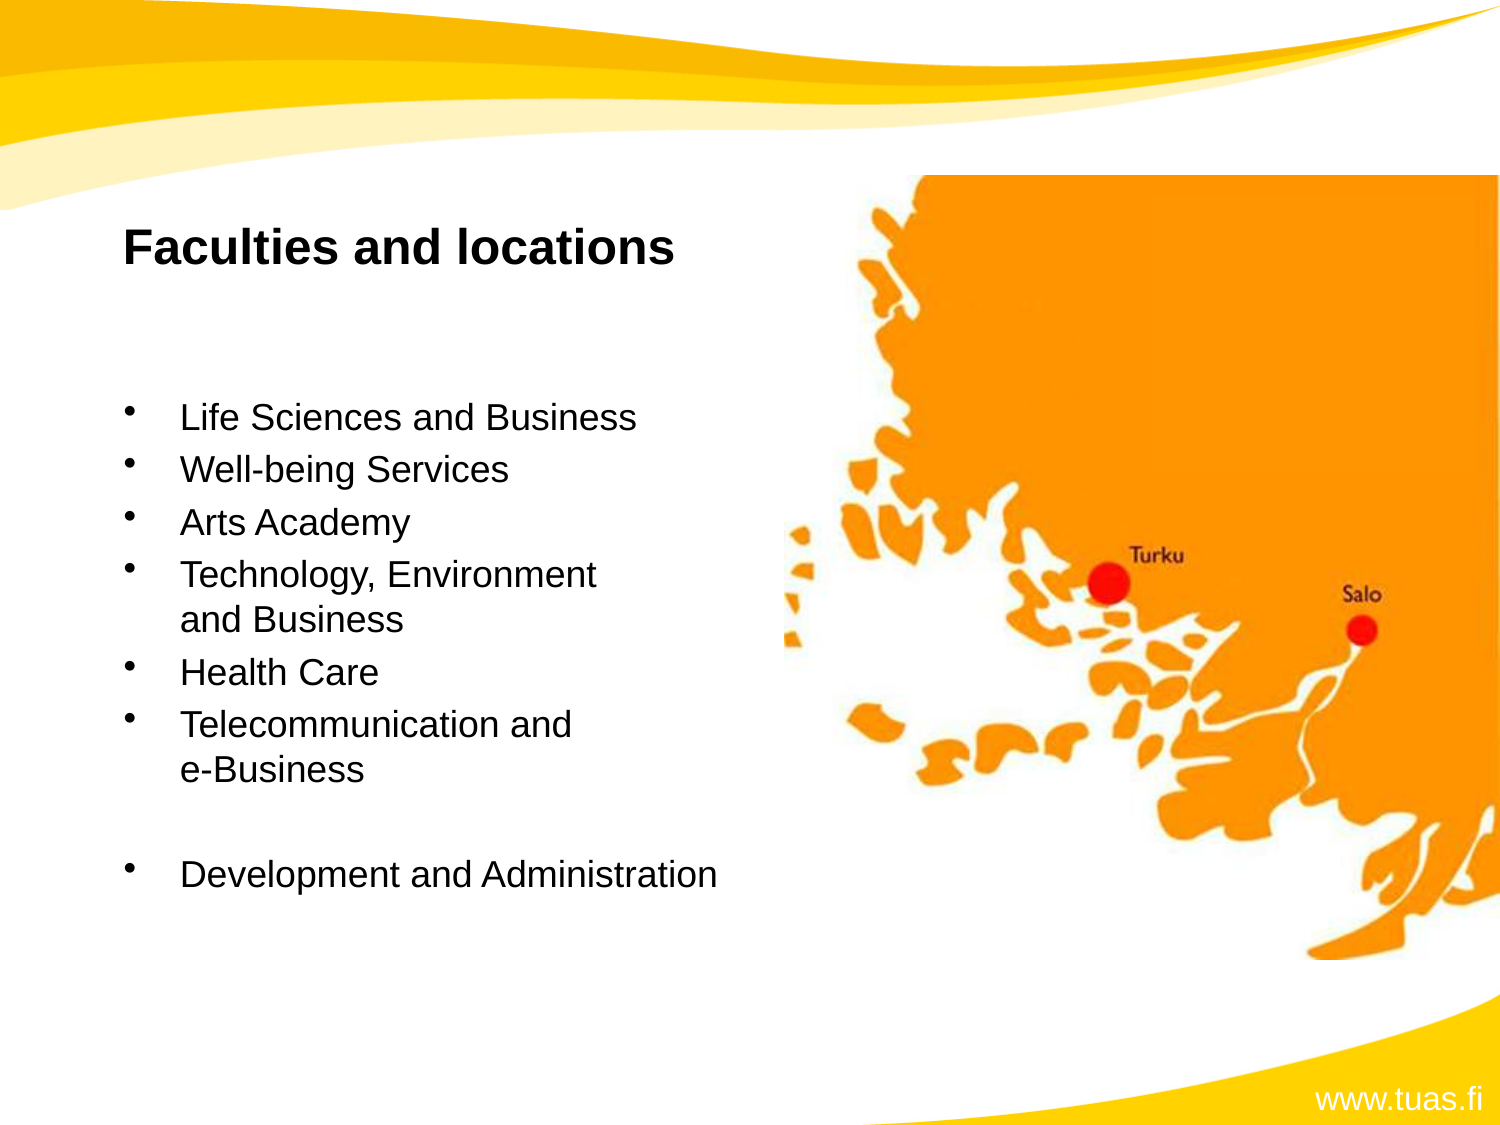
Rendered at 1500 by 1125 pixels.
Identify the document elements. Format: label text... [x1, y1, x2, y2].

text_box Life Sciences and Business Well-being Services Arts Academy Technology, Environment and Business Health Care Telecommunication and e-Business Development and Administration [108, 385, 778, 956]
picture [0, 0, 1500, 1125]
title Faculties and locations [107, 179, 758, 309]
